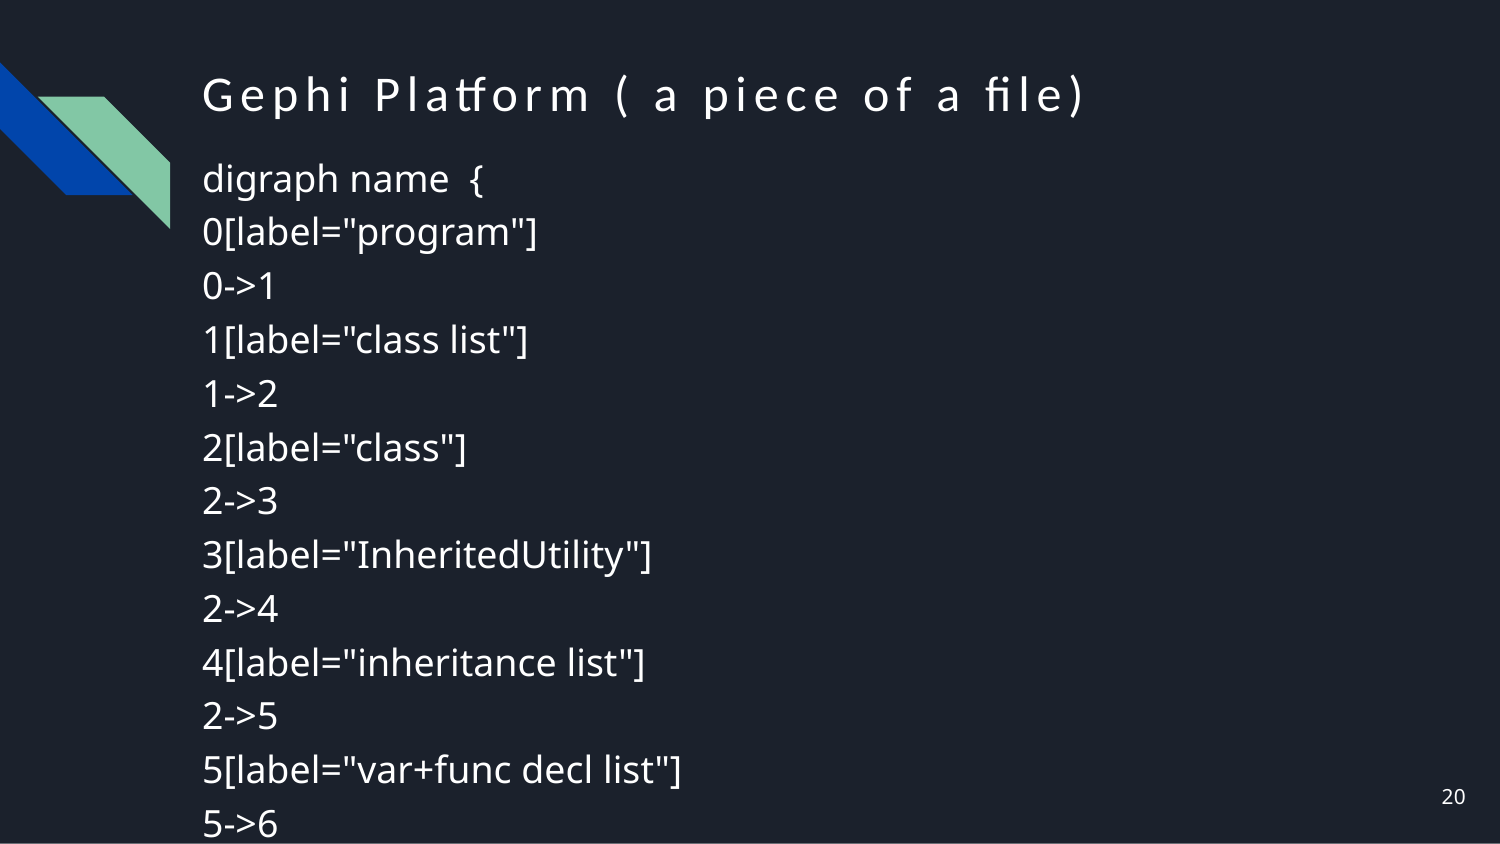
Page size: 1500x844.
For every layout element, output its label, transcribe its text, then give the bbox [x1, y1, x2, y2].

text_box digraph name { 0[label="program"] 0->1 1[label="class list"] 1->2 2[label="class"] 2->3 3[label="InheritedUtility"] 2->4 4[label="inheritance list"] 2->5 5[label="var+func decl list"] 5->6 [200, 145, 1338, 844]
title Gephi Platform ( a piece of a file) [200, 59, 1401, 203]
slide_number 20 [1435, 782, 1473, 844]
